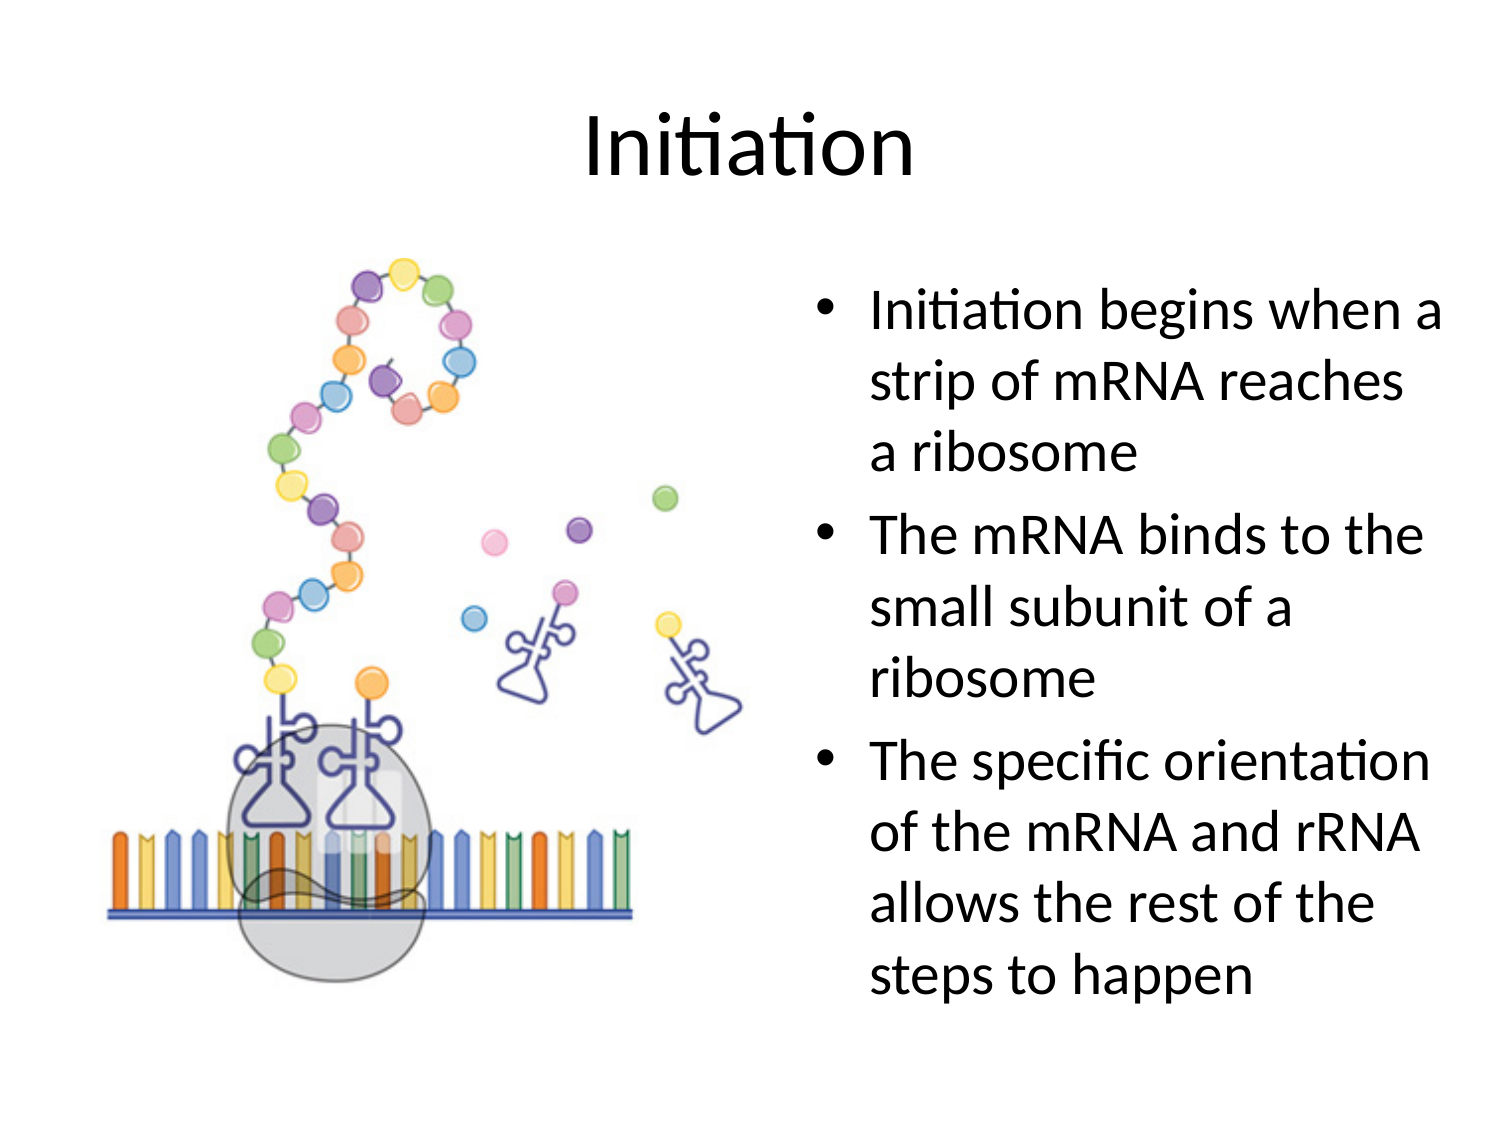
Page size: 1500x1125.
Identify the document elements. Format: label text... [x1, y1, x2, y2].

picture [87, 258, 751, 1043]
title Initiation [75, 45, 1425, 233]
list Initiation begins when a strip of mRNA reaches a ribosome The mRNA binds to the small subunit of a ribosome The specific orientation of the mRNA and rRNA allows the rest of the steps to happen [800, 262, 1463, 1075]
